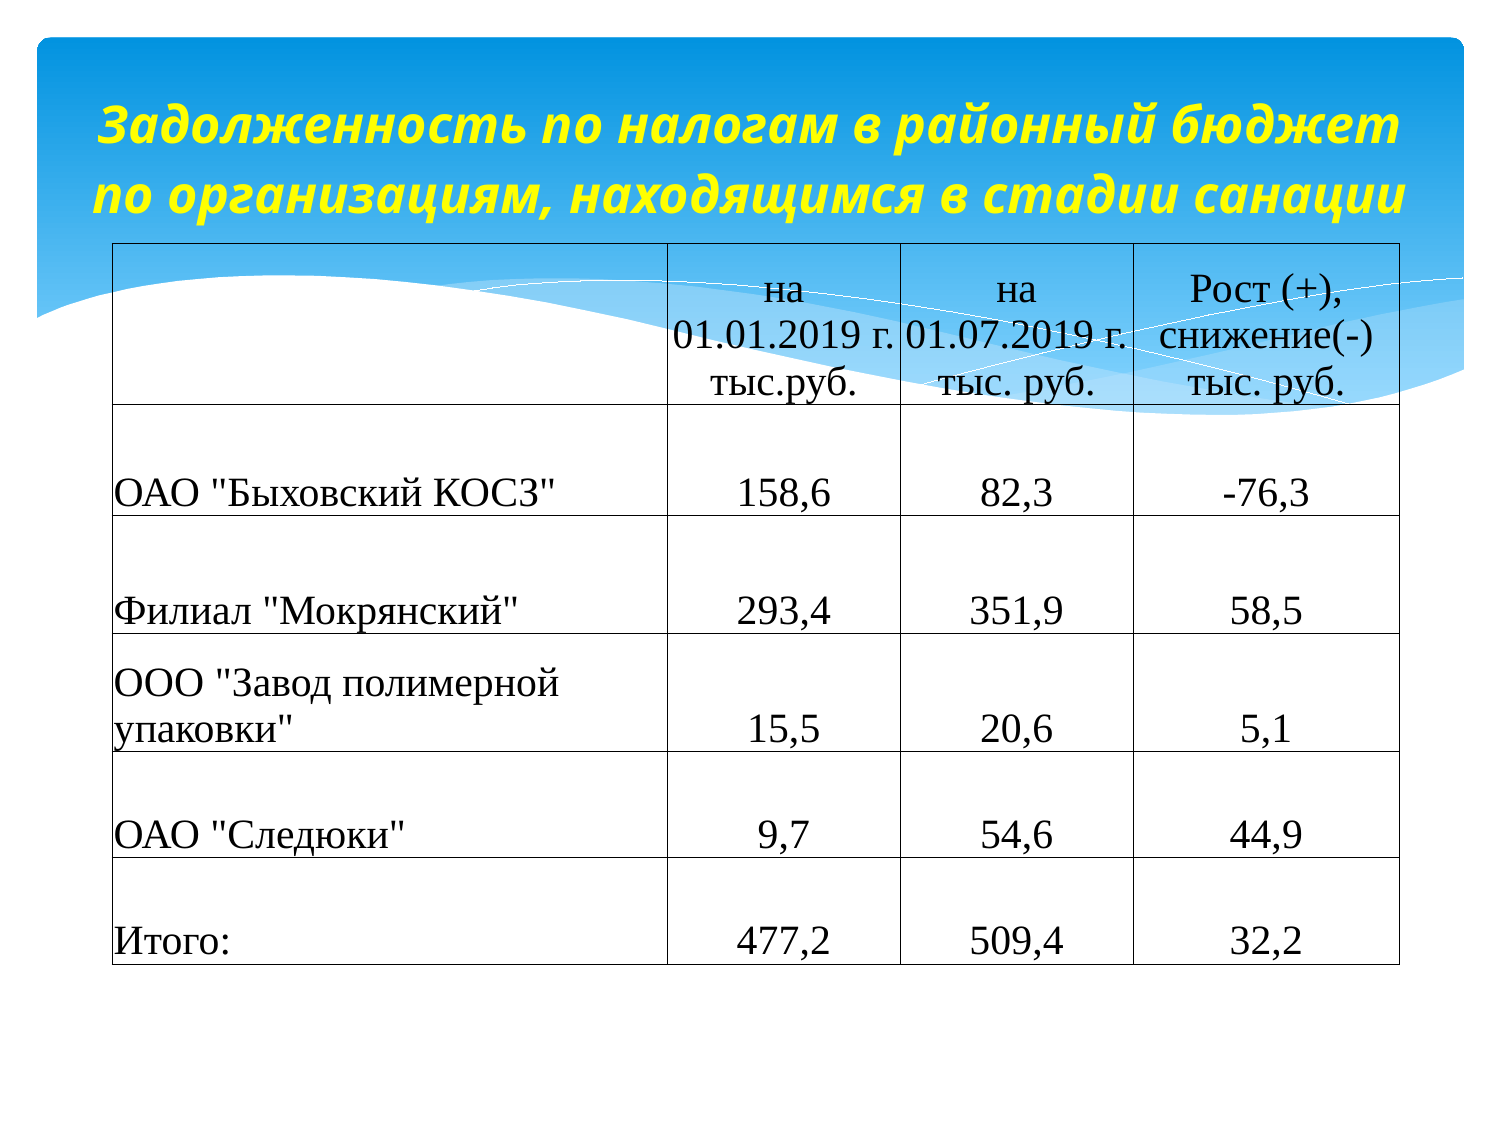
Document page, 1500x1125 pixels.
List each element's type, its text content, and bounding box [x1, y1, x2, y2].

table_header [113, 261, 667, 404]
table_header на 01.01.2019 г. тыс.руб. [668, 261, 900, 404]
table_cell -76,3 [1134, 405, 1399, 515]
table_cell 5,1 [1134, 634, 1399, 751]
table_cell 32,2 [1134, 858, 1399, 964]
table_cell 20,6 [901, 634, 1133, 751]
table_header на 01.07.2019 г. тыс. руб. [901, 261, 1133, 404]
table_cell 477,2 [668, 858, 900, 964]
table_cell 158,6 [668, 405, 900, 515]
table_cell 54,6 [901, 752, 1133, 857]
table_cell 15,5 [668, 634, 900, 751]
table_cell Итого: [113, 858, 667, 964]
table_cell 9,7 [668, 752, 900, 857]
table_header Рост (+), снижение(-) тыс. руб. [1134, 261, 1399, 404]
table_cell ОАО "Следюки" [113, 752, 667, 857]
table_cell Филиал "Мокрянский" [113, 516, 667, 633]
table_cell 58,5 [1134, 516, 1399, 633]
table_cell ОАО "Быховский КОСЗ" [113, 405, 667, 515]
table_cell 82,3 [901, 405, 1133, 515]
table_cell 351,9 [901, 516, 1133, 633]
table_cell 44,9 [1134, 752, 1399, 857]
title Задолженность по налогам в районный бюджет по организациям, находящимся в стадии санации [75, 55, 1425, 261]
table_cell ООО "Завод полимерной упаковки" [113, 634, 667, 751]
table_cell 293,4 [668, 516, 900, 633]
table_cell 509,4 [901, 858, 1133, 964]
